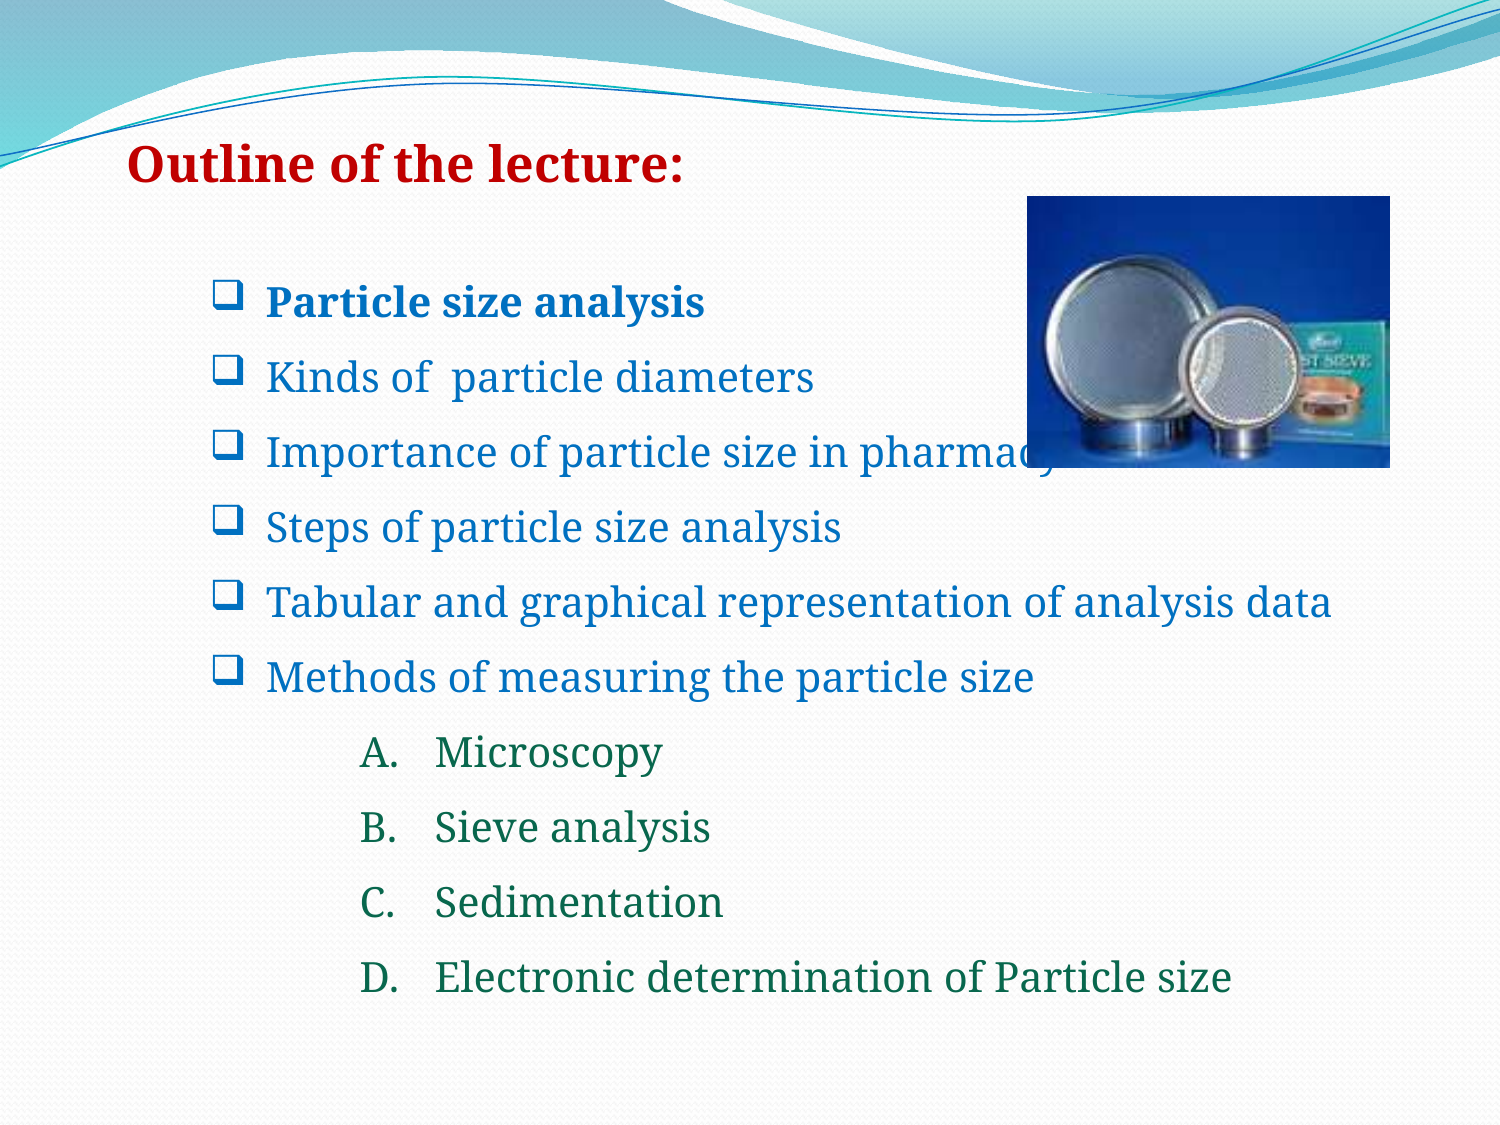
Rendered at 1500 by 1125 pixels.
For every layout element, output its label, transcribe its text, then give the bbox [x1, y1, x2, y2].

picture [1027, 196, 1390, 469]
text_box Outline of the lecture: [112, 125, 833, 201]
text_box Particle size analysis Kinds of particle diameters Importance of particle size in pharmacy Steps of particle size analysis Tabular and graphical representation of analysis data Methods of measuring the particle size Microscopy Sieve analysis Sedimentation Electronic determination of Particle size [194, 243, 1424, 1084]
